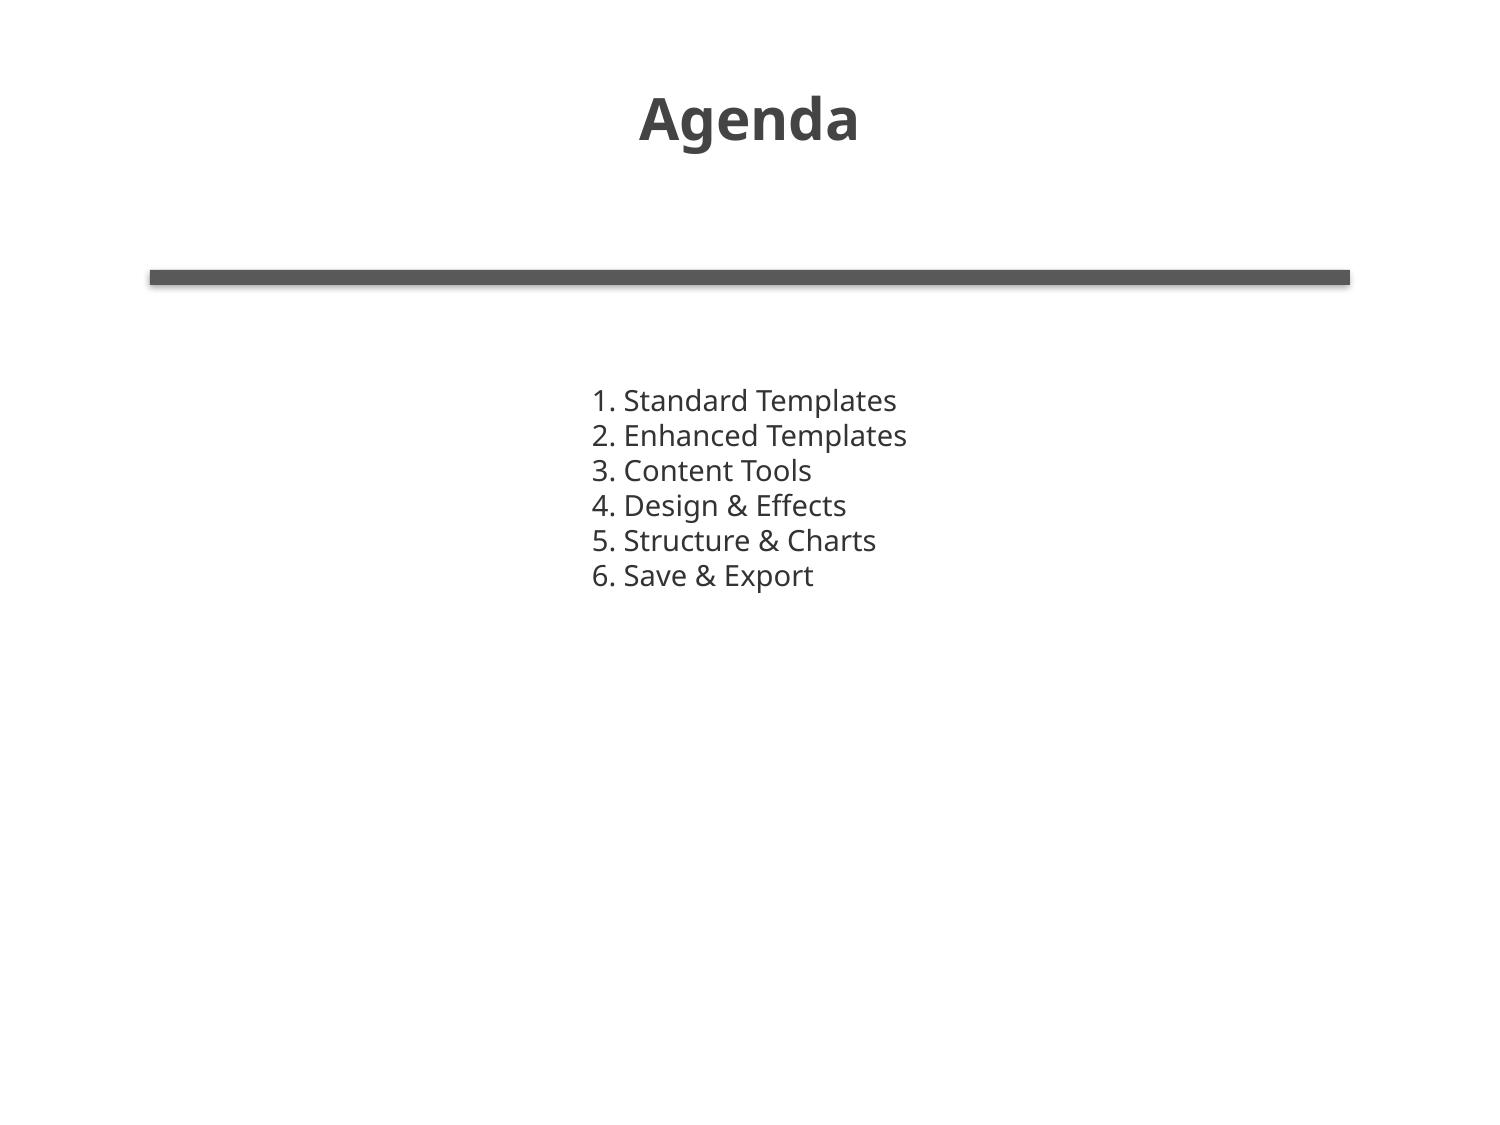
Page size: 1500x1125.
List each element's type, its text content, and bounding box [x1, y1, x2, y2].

text_box [149, 269, 1351, 286]
text_box 1. Standard Templates 2. Enhanced Templates 3. Content Tools 4. Design & Effects 5. Structure & Charts 6. Save & Export [577, 374, 923, 600]
text_box Agenda [624, 75, 876, 160]
